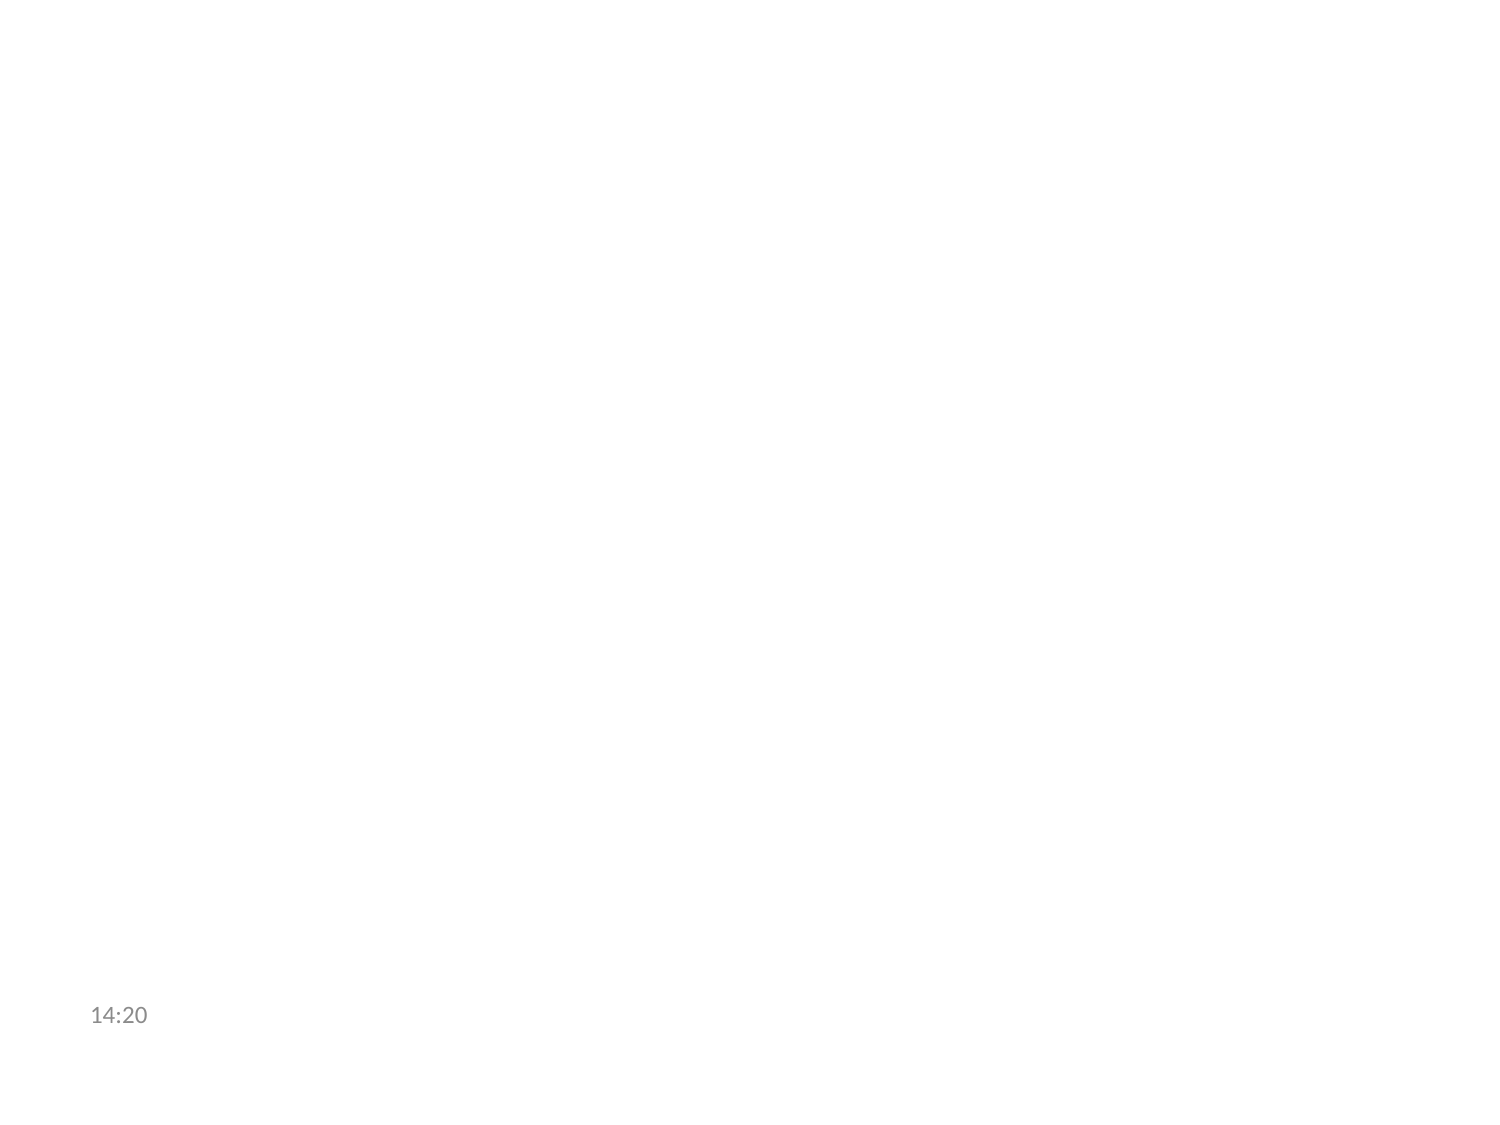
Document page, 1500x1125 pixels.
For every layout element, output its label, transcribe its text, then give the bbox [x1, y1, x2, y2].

text_box 15:35 [75, 983, 425, 1044]
